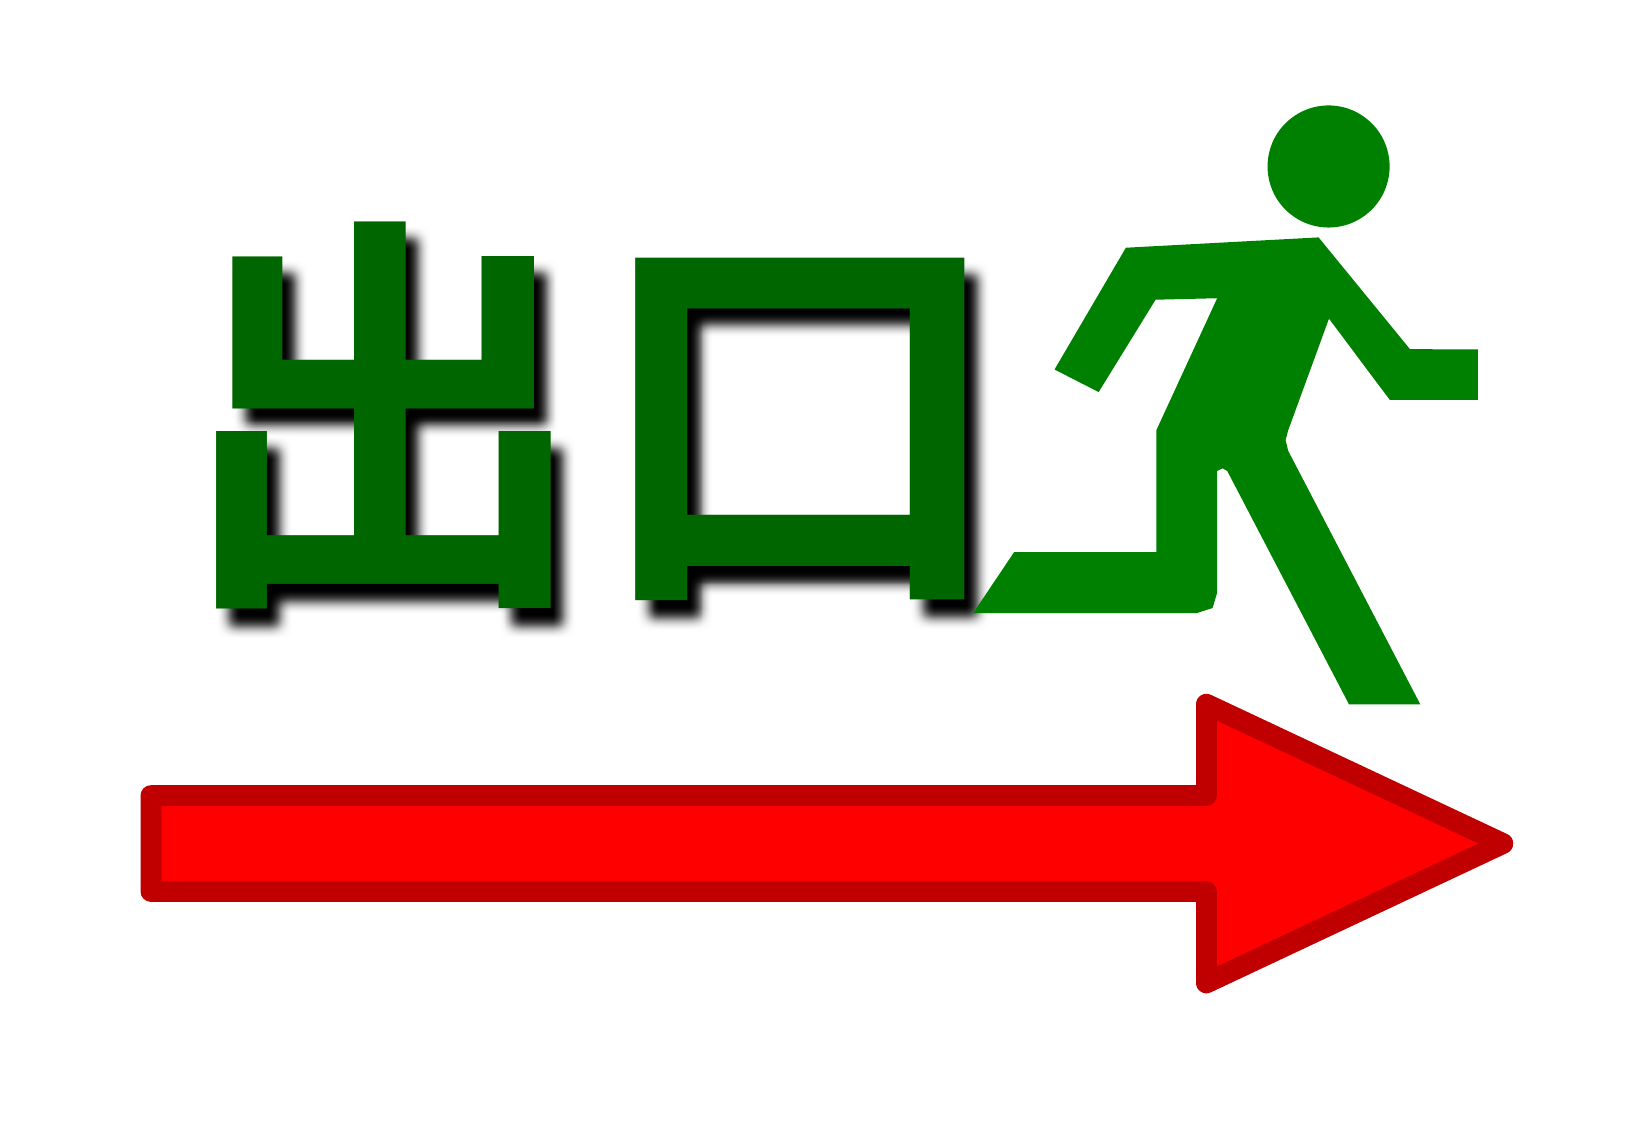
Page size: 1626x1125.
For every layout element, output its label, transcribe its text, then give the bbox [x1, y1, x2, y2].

text_box 出口 [159, 147, 967, 663]
text_box [148, 713, 1505, 985]
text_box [973, 105, 1479, 705]
